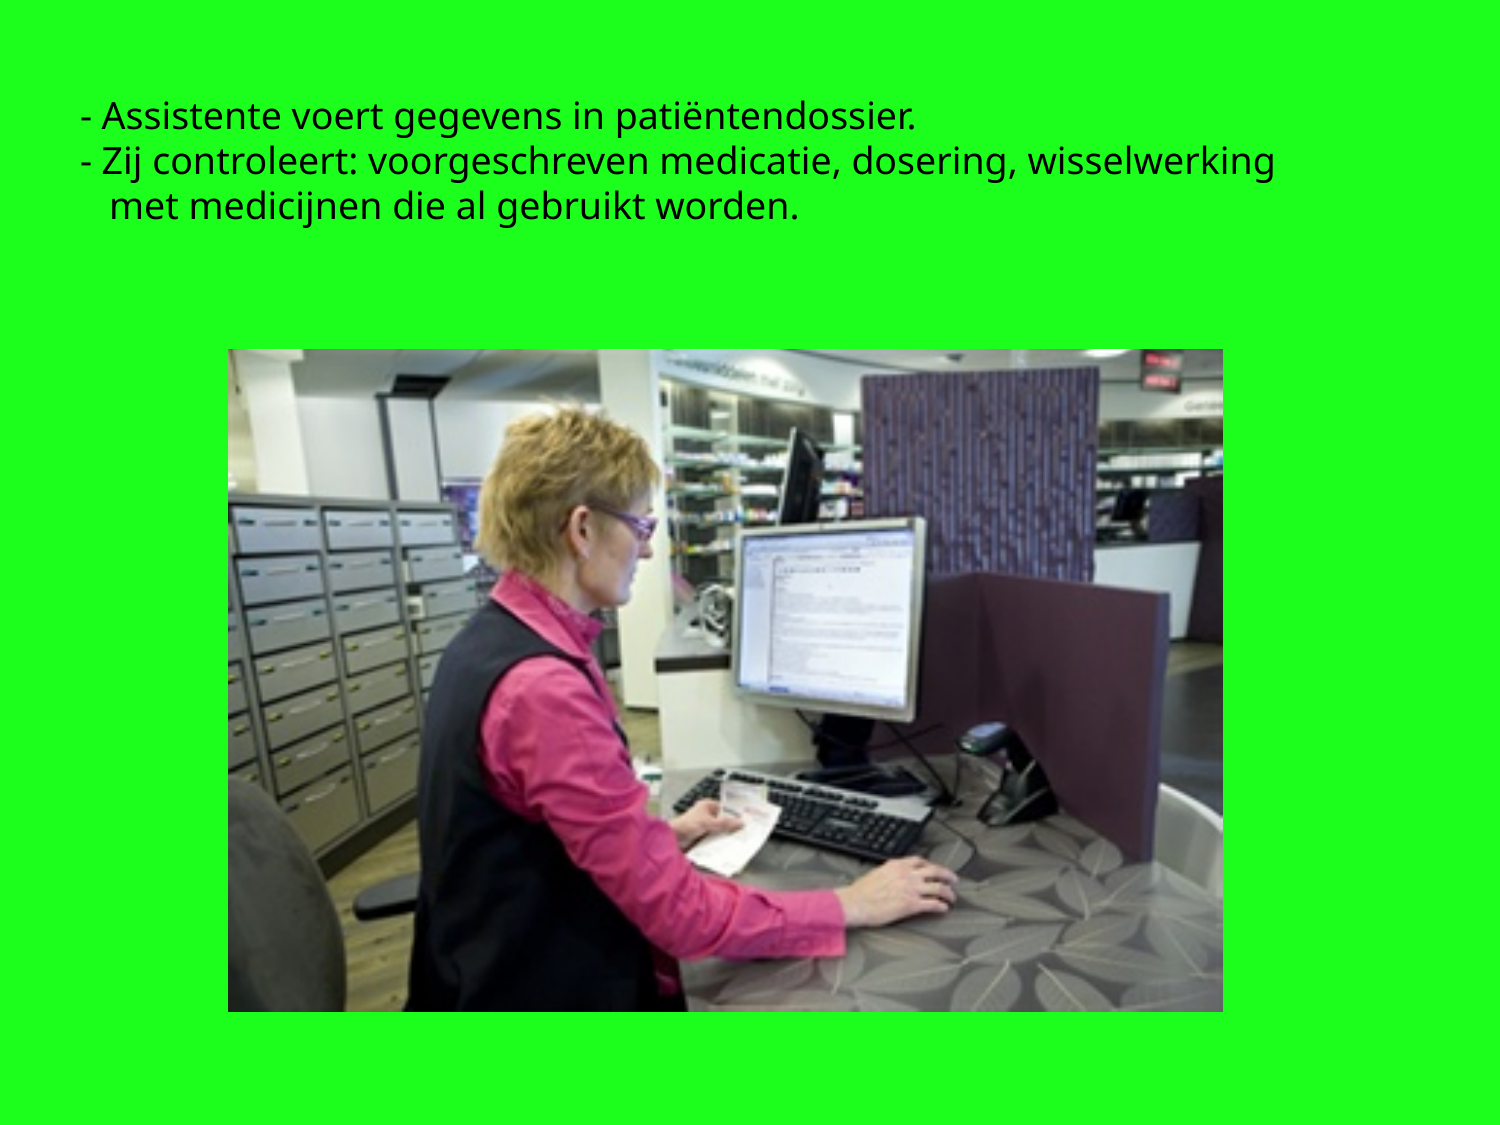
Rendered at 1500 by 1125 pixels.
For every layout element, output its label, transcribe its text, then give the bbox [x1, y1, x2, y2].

title - Assistente voert gegevens in patiëntendossier. - Zij controleert: voorgeschreven medicatie, dosering, wisselwerking met medicijnen die al gebruikt worden. [64, 66, 1415, 254]
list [228, 349, 1223, 1012]
